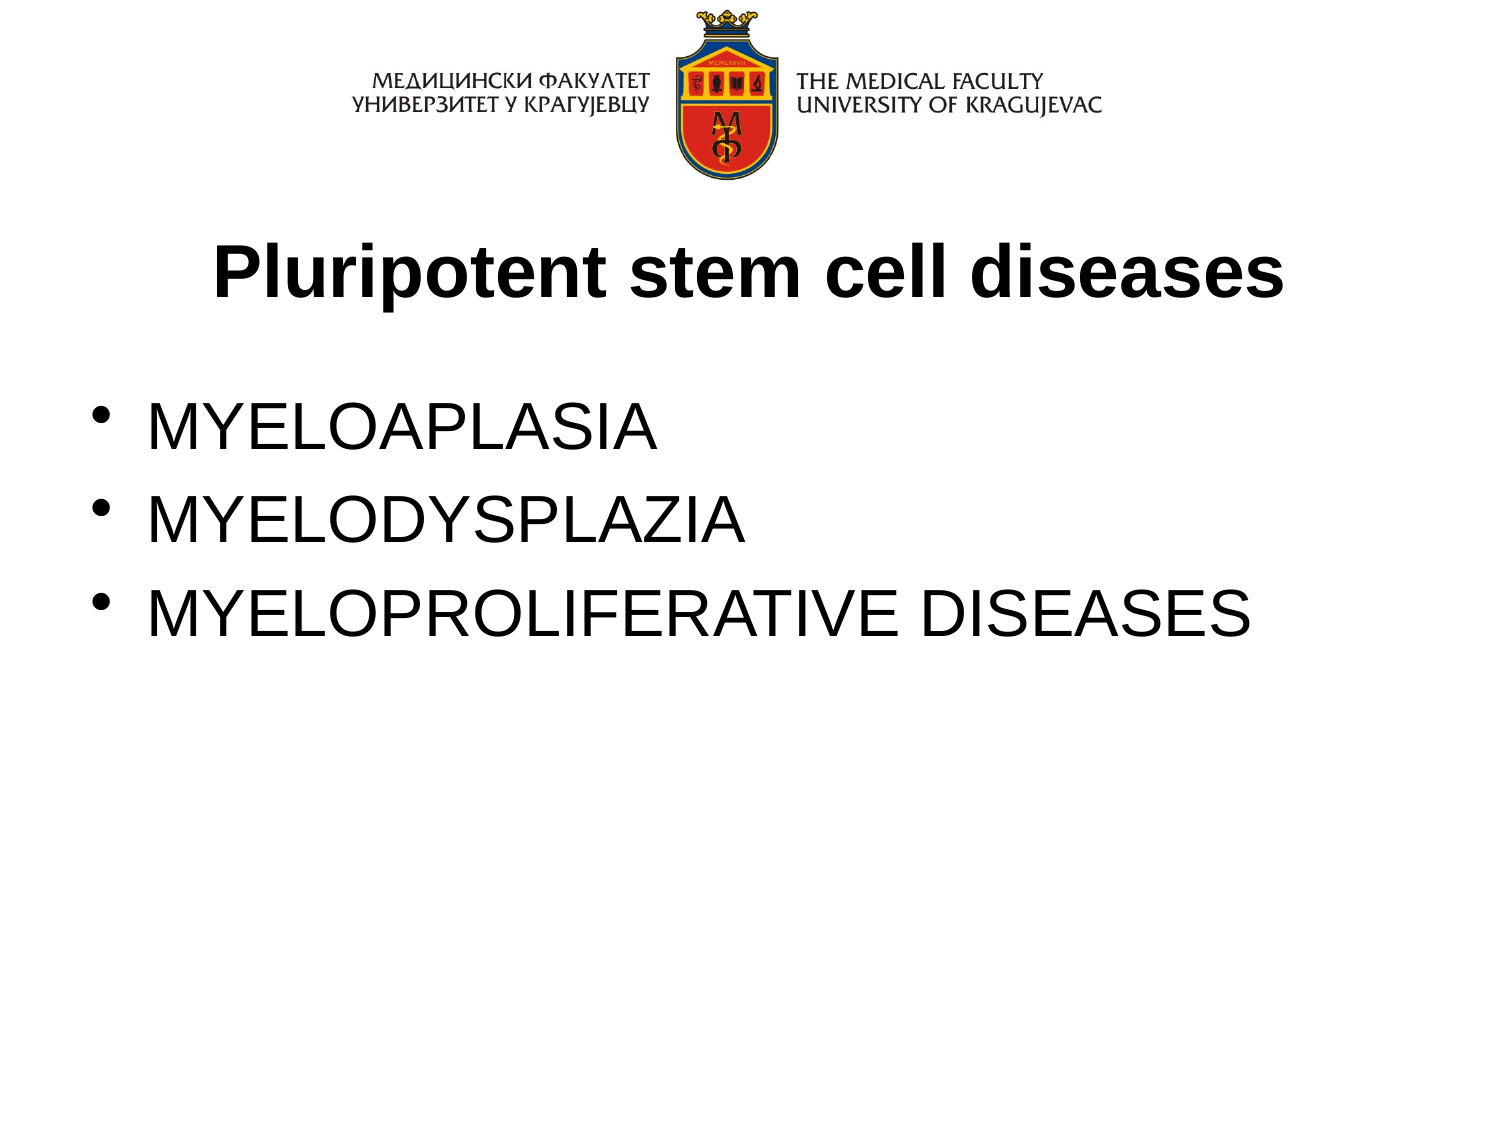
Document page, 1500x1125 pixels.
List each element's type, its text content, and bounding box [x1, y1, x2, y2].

picture [328, 0, 1125, 173]
title Pluripotent stem cell diseases [74, 173, 1426, 362]
list MYELOAPLASIA MYELODYSPLAZIA MYELOPROLIFERATIVE DISEASES [74, 374, 1426, 1118]
